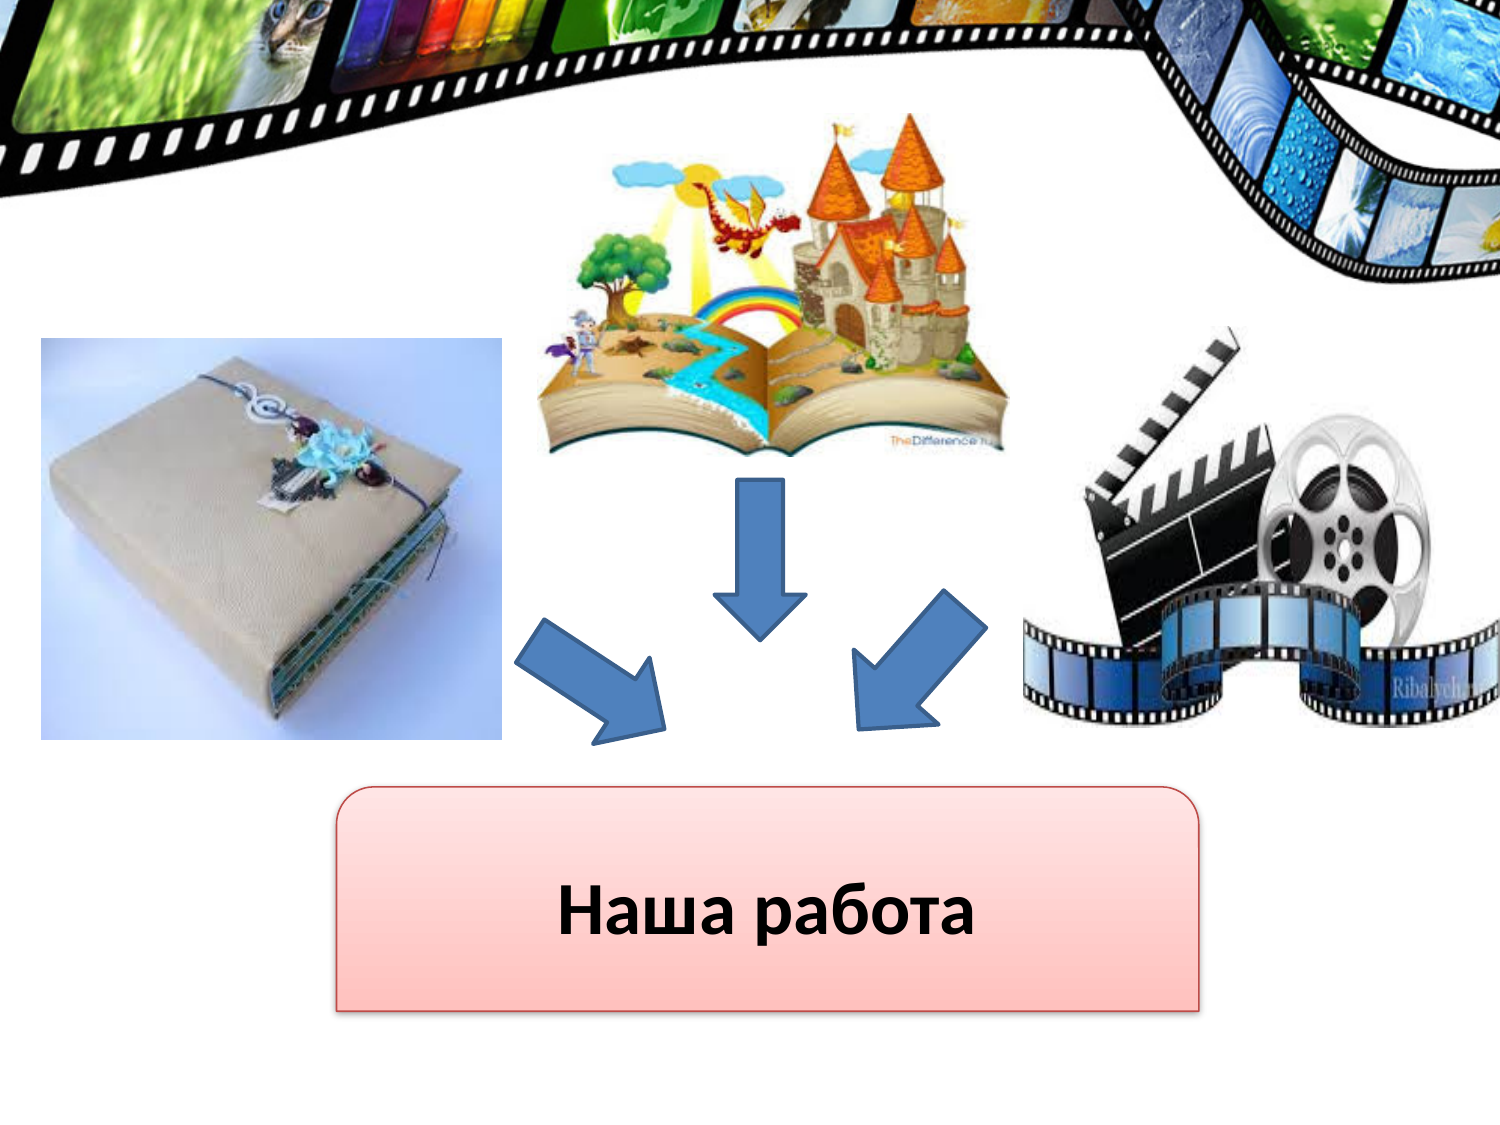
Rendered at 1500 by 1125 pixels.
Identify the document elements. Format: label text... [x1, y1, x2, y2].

text_box [851, 588, 989, 732]
text_box [712, 477, 808, 643]
text_box [513, 617, 667, 746]
text_box Наша работа [335, 786, 1200, 1013]
picture [0, 0, 1500, 1125]
